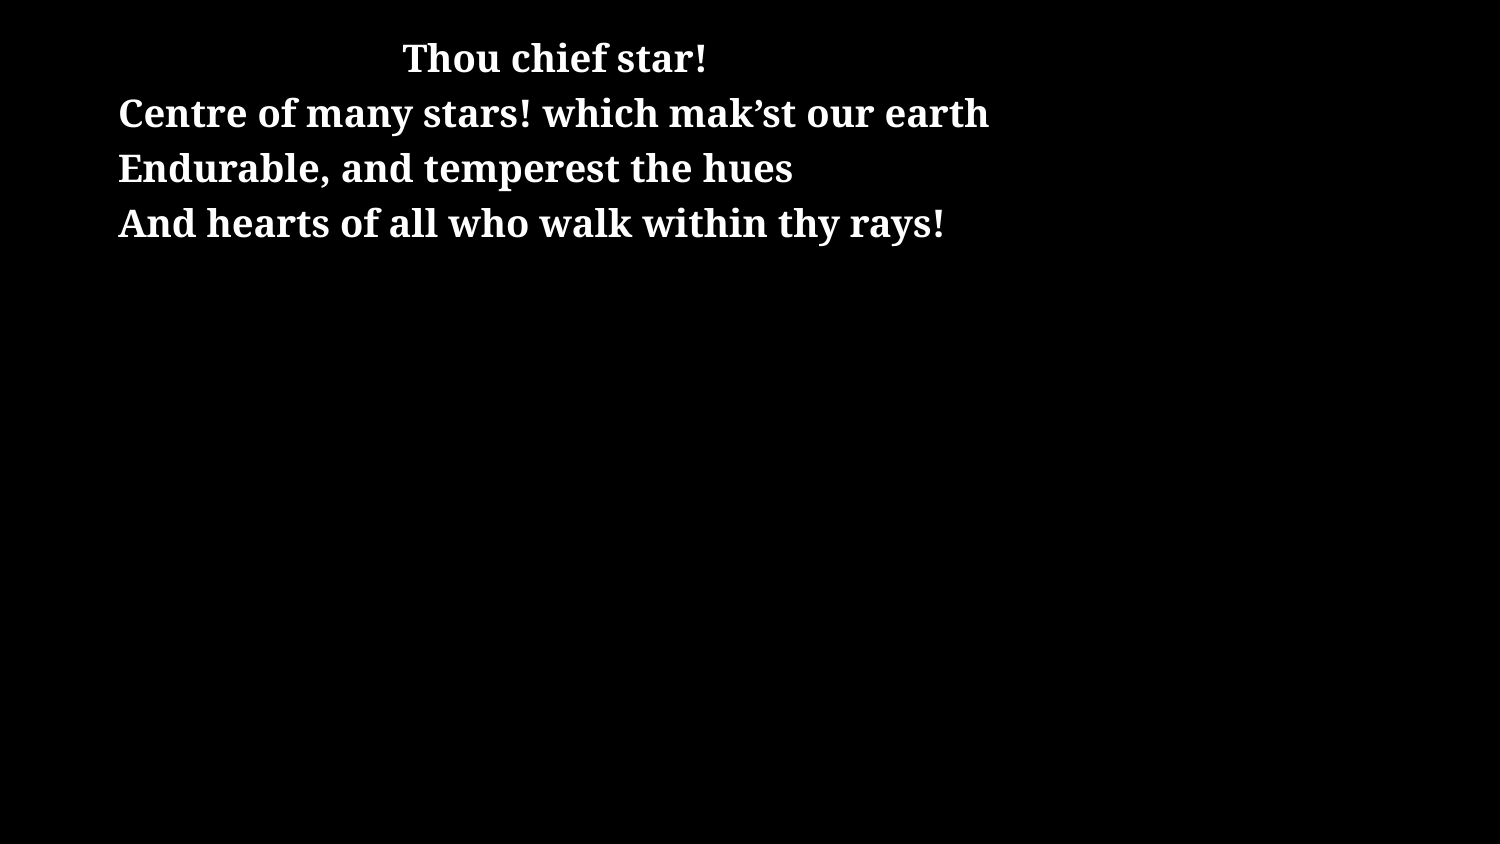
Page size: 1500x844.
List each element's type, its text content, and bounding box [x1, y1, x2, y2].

title Thou chief star! Centre of many stars! which mak’st our earth Endurable, and temperest the hues And hearts of all who walk within thy rays! [103, 17, 1397, 299]
